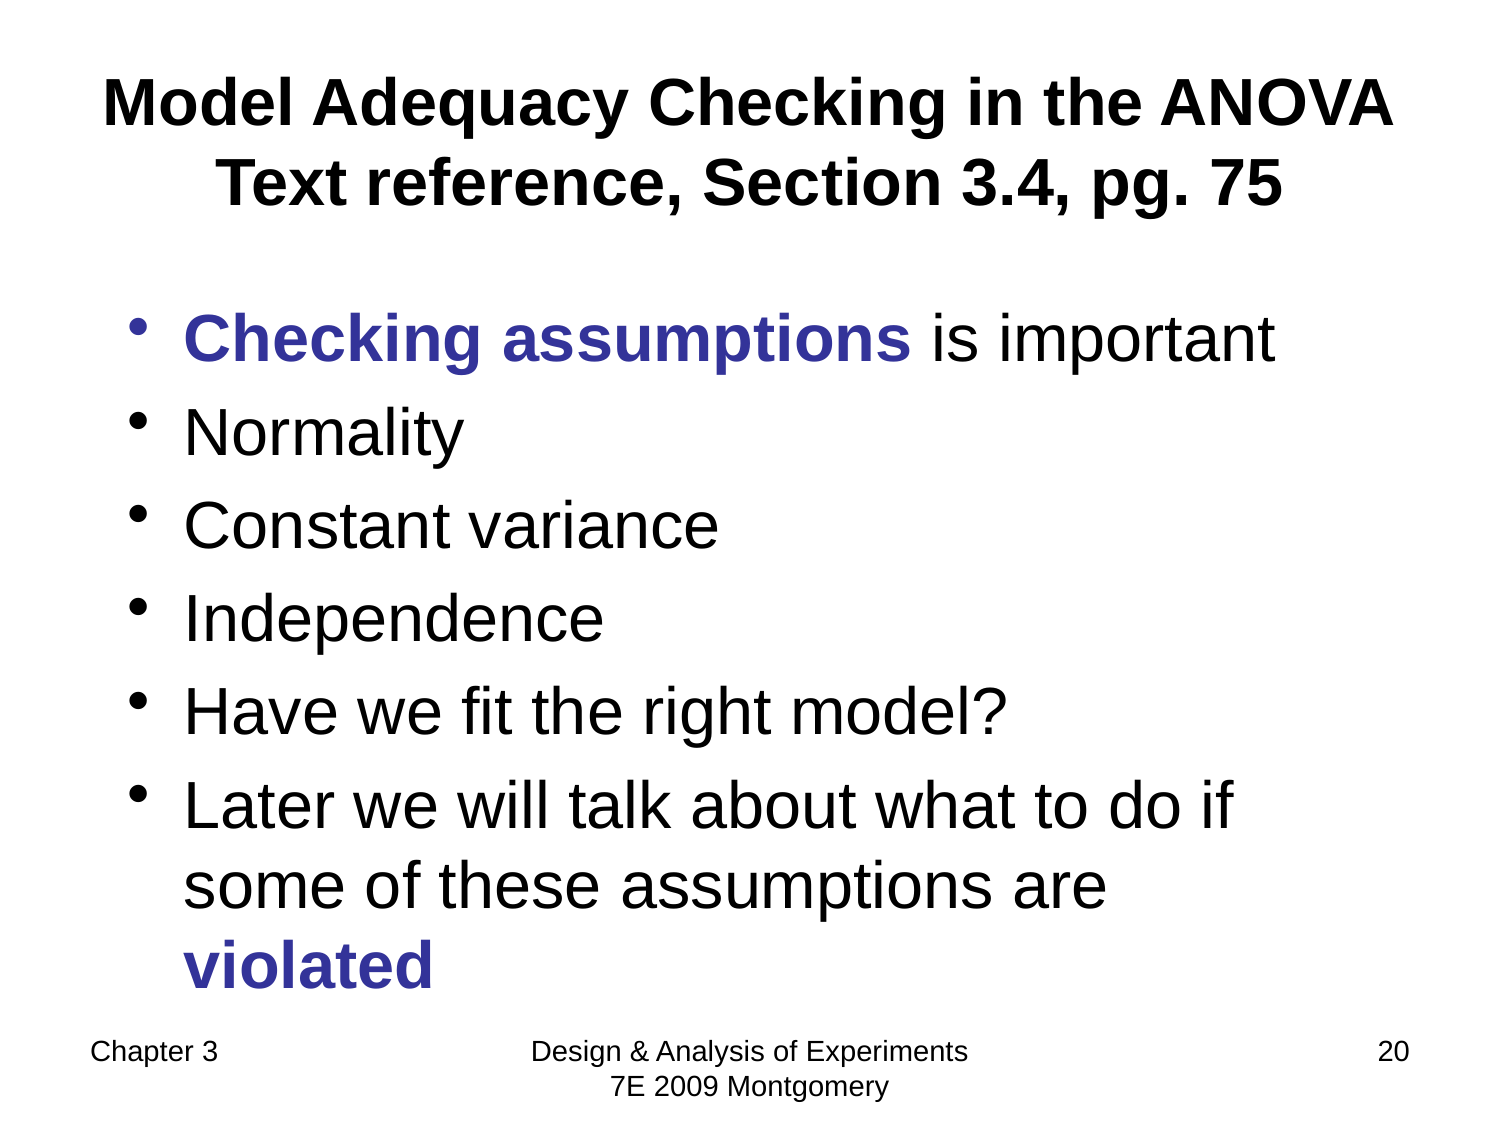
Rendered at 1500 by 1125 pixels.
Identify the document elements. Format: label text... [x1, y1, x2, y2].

slide_number 20 [1074, 1024, 1426, 1103]
footer Design & Analysis of Experiments 7E 2009 Montgomery [512, 1024, 988, 1103]
slide_number Chapter 3 [74, 1024, 426, 1103]
list Checking assumptions is important Normality Constant variance Independence Have we fit the right model? Later we will talk about what to do if some of these assumptions are violated [112, 287, 1388, 963]
title Model Adequacy Checking in the ANOVA Text reference, Section 3.4, pg. 75 [74, 44, 1426, 233]
